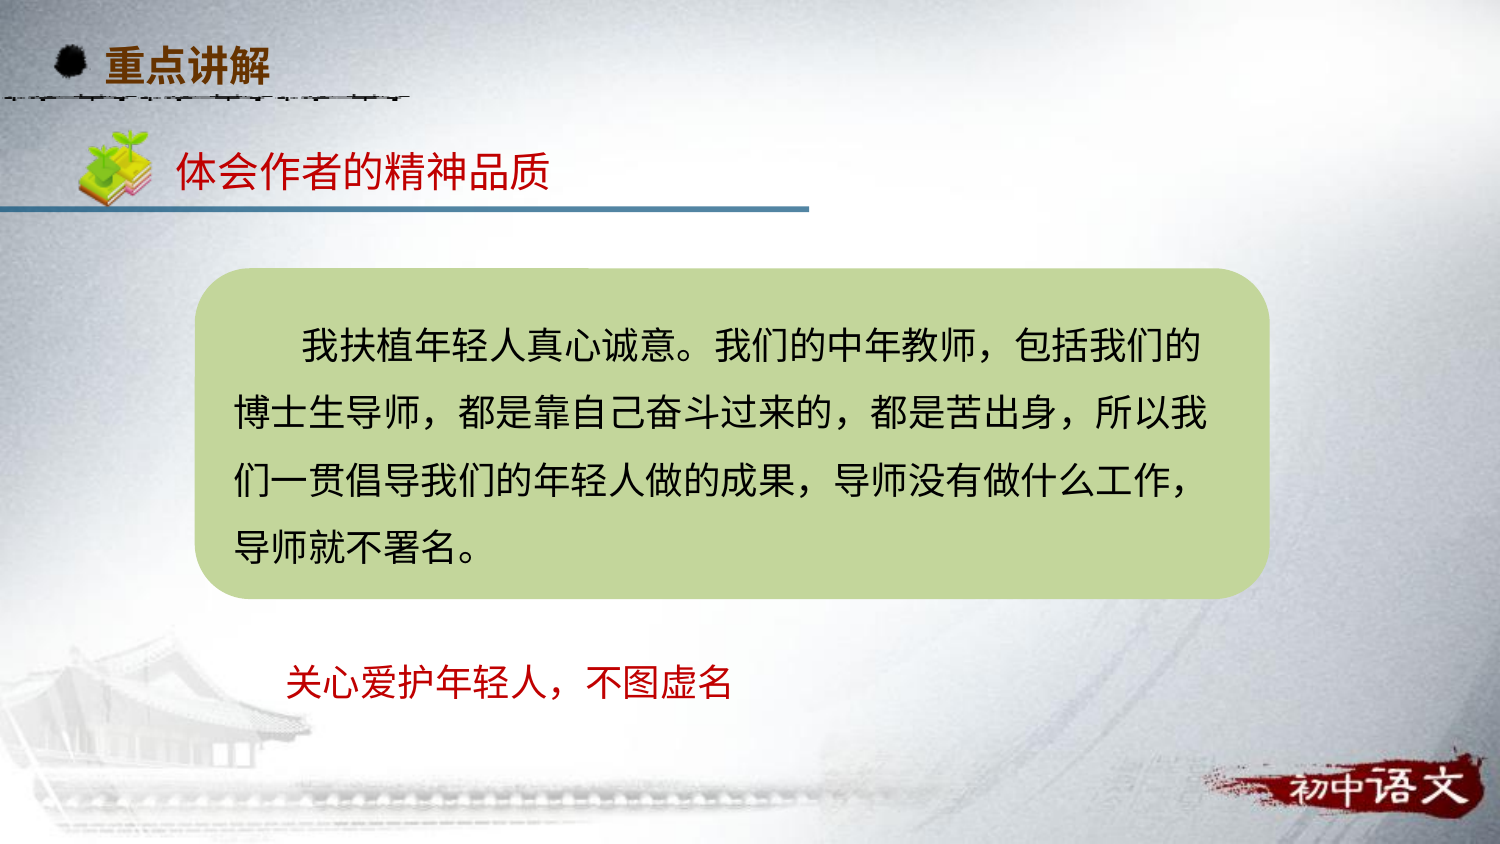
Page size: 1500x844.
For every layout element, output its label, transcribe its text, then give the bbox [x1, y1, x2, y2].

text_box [194, 268, 1270, 600]
text_box 关心爱护年轻人，不图虚名 [242, 622, 869, 713]
text_box 体会作者的精神品质 [161, 138, 567, 204]
text_box 重点讲解 [89, 32, 287, 89]
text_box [0, 90, 414, 104]
picture [0, 0, 1500, 844]
